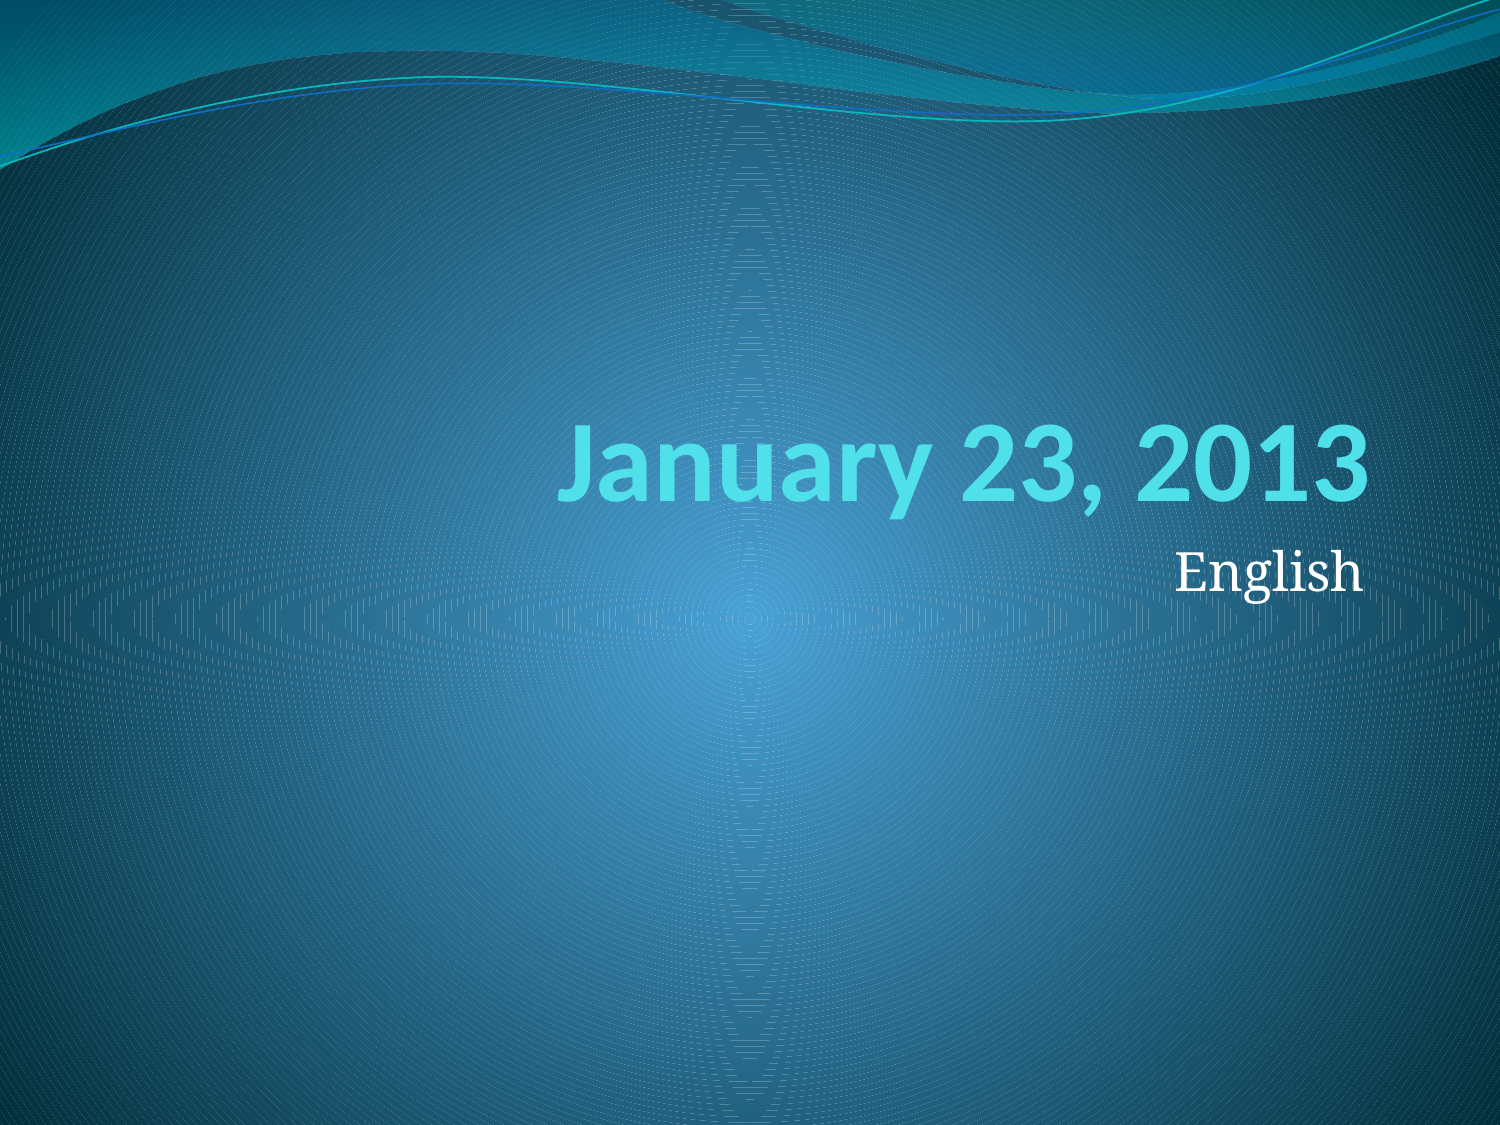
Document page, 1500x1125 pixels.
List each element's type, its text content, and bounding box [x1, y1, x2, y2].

subtitle English [87, 529, 1376, 818]
title January 23, 2013 [87, 224, 1376, 525]
